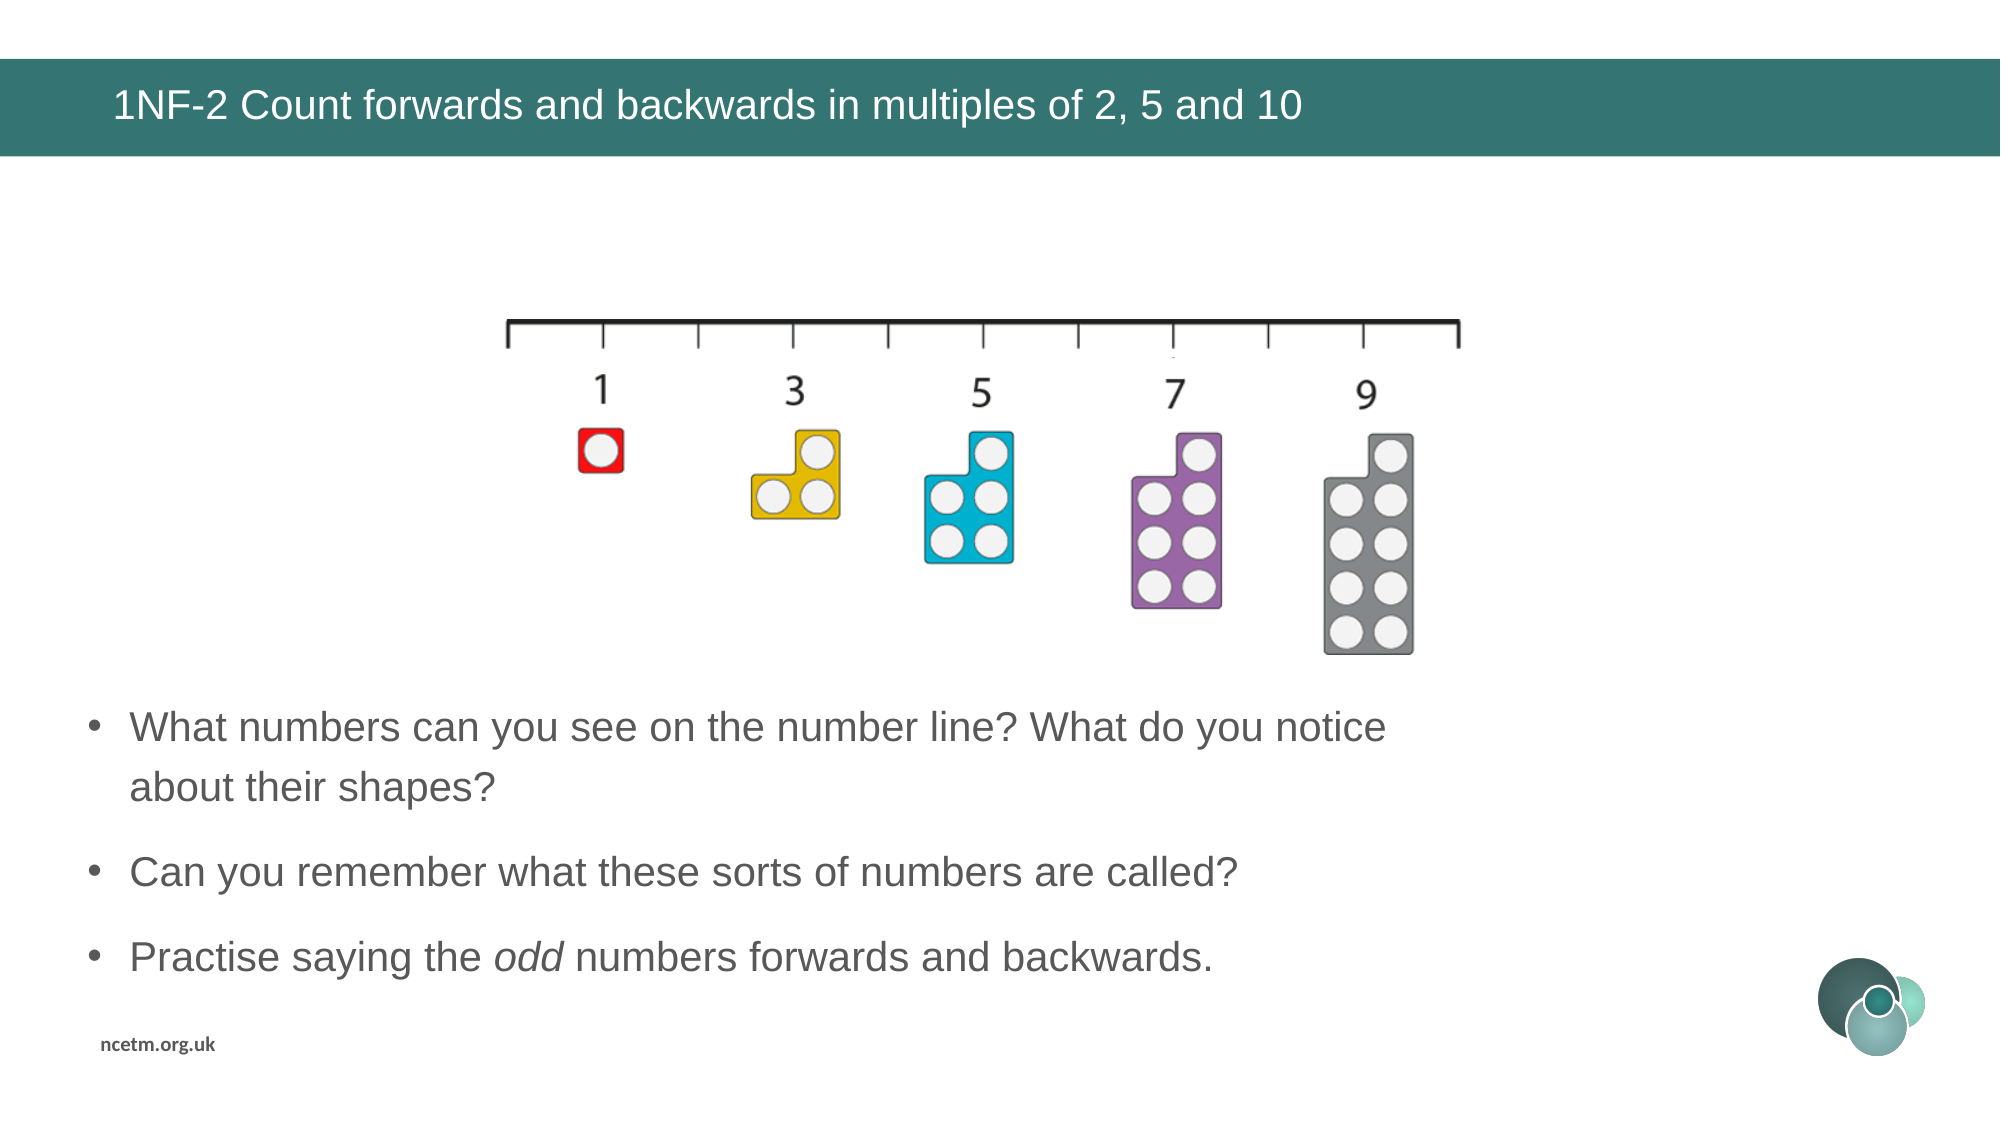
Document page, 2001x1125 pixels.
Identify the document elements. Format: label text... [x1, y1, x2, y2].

text_box What numbers can you see on the number line? What do you notice about their shapes? Can you remember what these sorts of numbers are called? Practise saying the odd numbers forwards and backwards. [72, 682, 1407, 901]
picture [496, 319, 1504, 631]
picture [1307, 370, 1426, 662]
picture [1818, 958, 1925, 1056]
title 1NF-2 Count forwards and backwards in multiples of 2, 5 and 10 [97, 76, 1945, 147]
